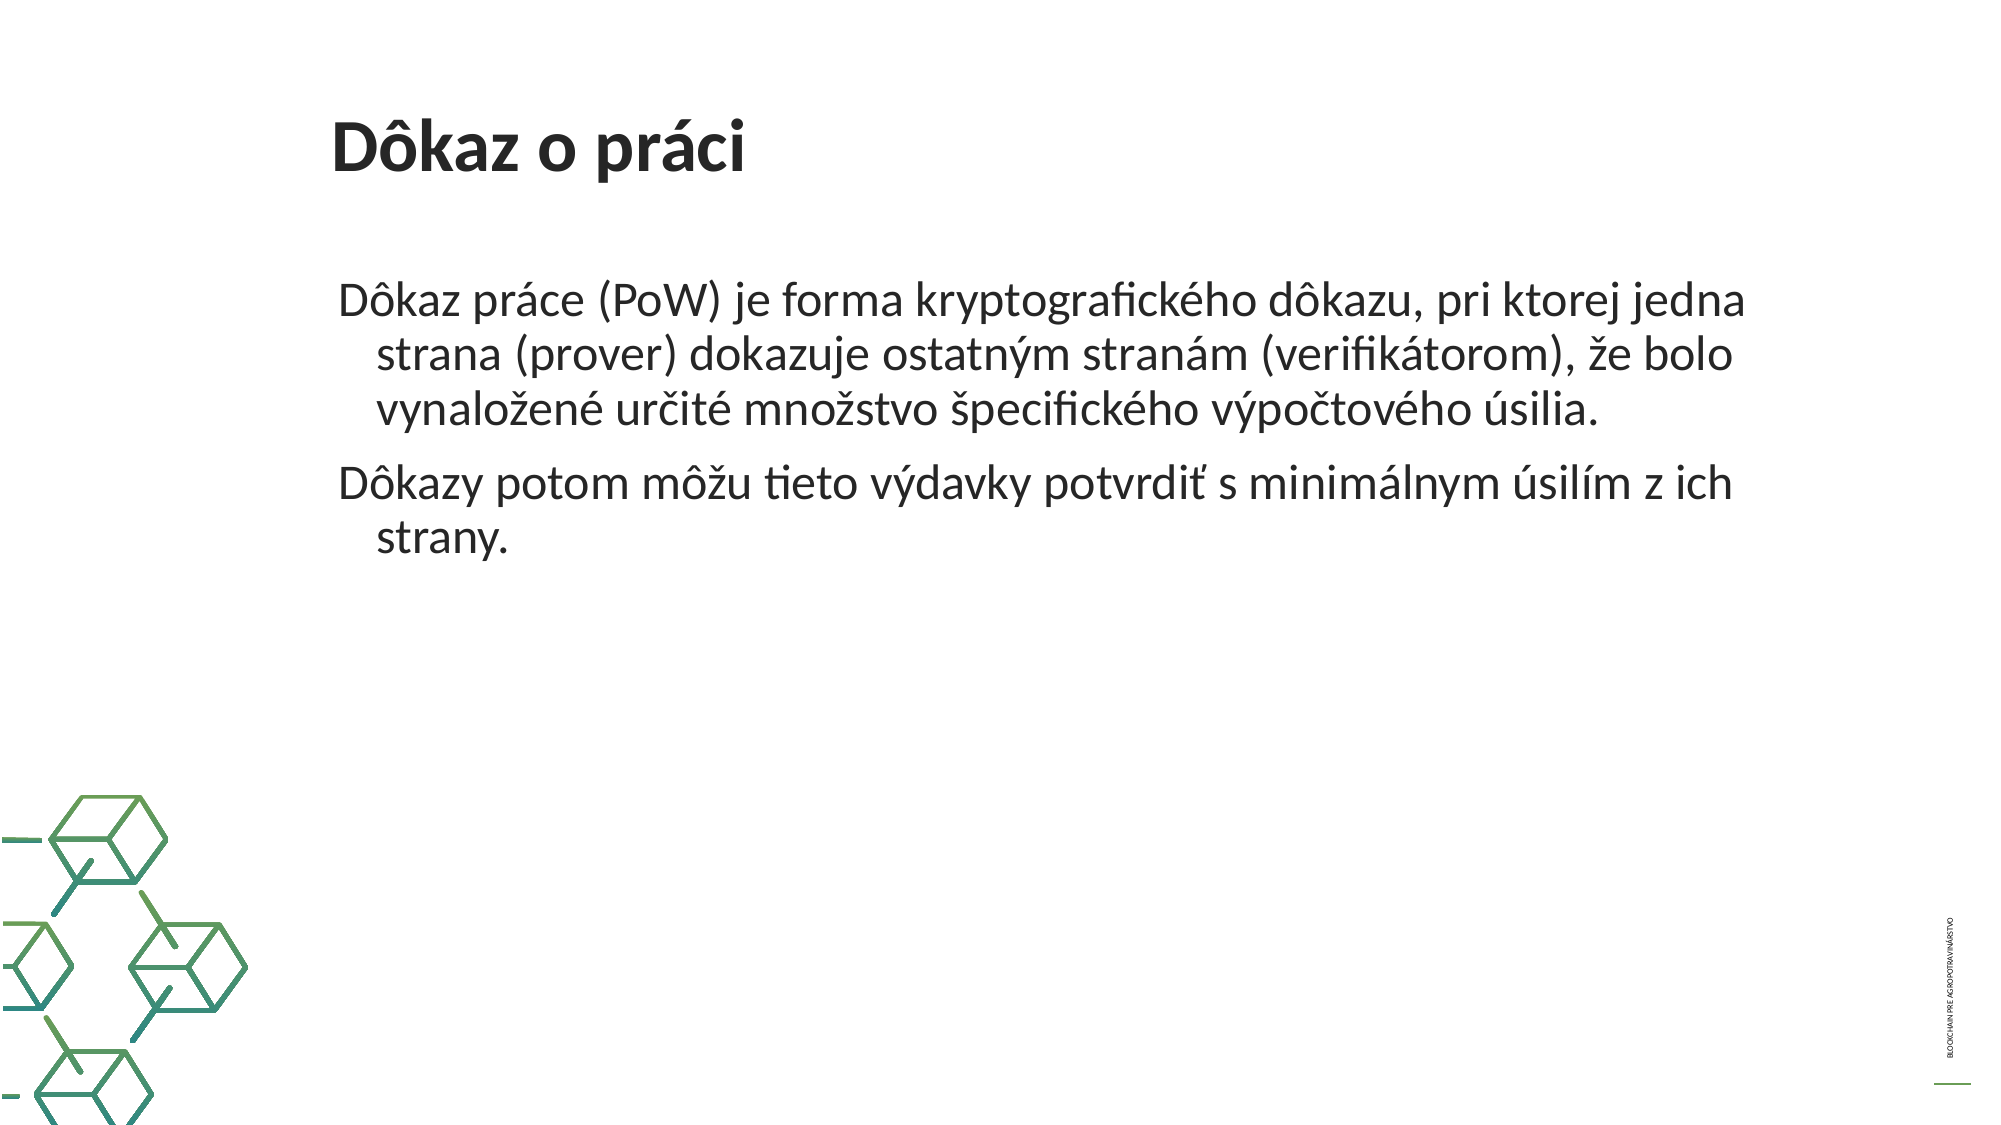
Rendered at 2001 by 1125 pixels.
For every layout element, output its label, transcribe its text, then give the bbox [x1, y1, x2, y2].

list Dôkaz práce (PoW) je forma kryptografického dôkazu, pri ktorej jedna strana (prover) dokazuje ostatným stranám (verifikátorom), že bolo vynaložené určité množstvo špecifického výpočtového úsilia. Dôkazy potom môžu tieto výdavky potvrdiť s minimálnym úsilím z ich strany. [323, 267, 1859, 1070]
list Dôkaz o práci [316, 99, 1869, 267]
